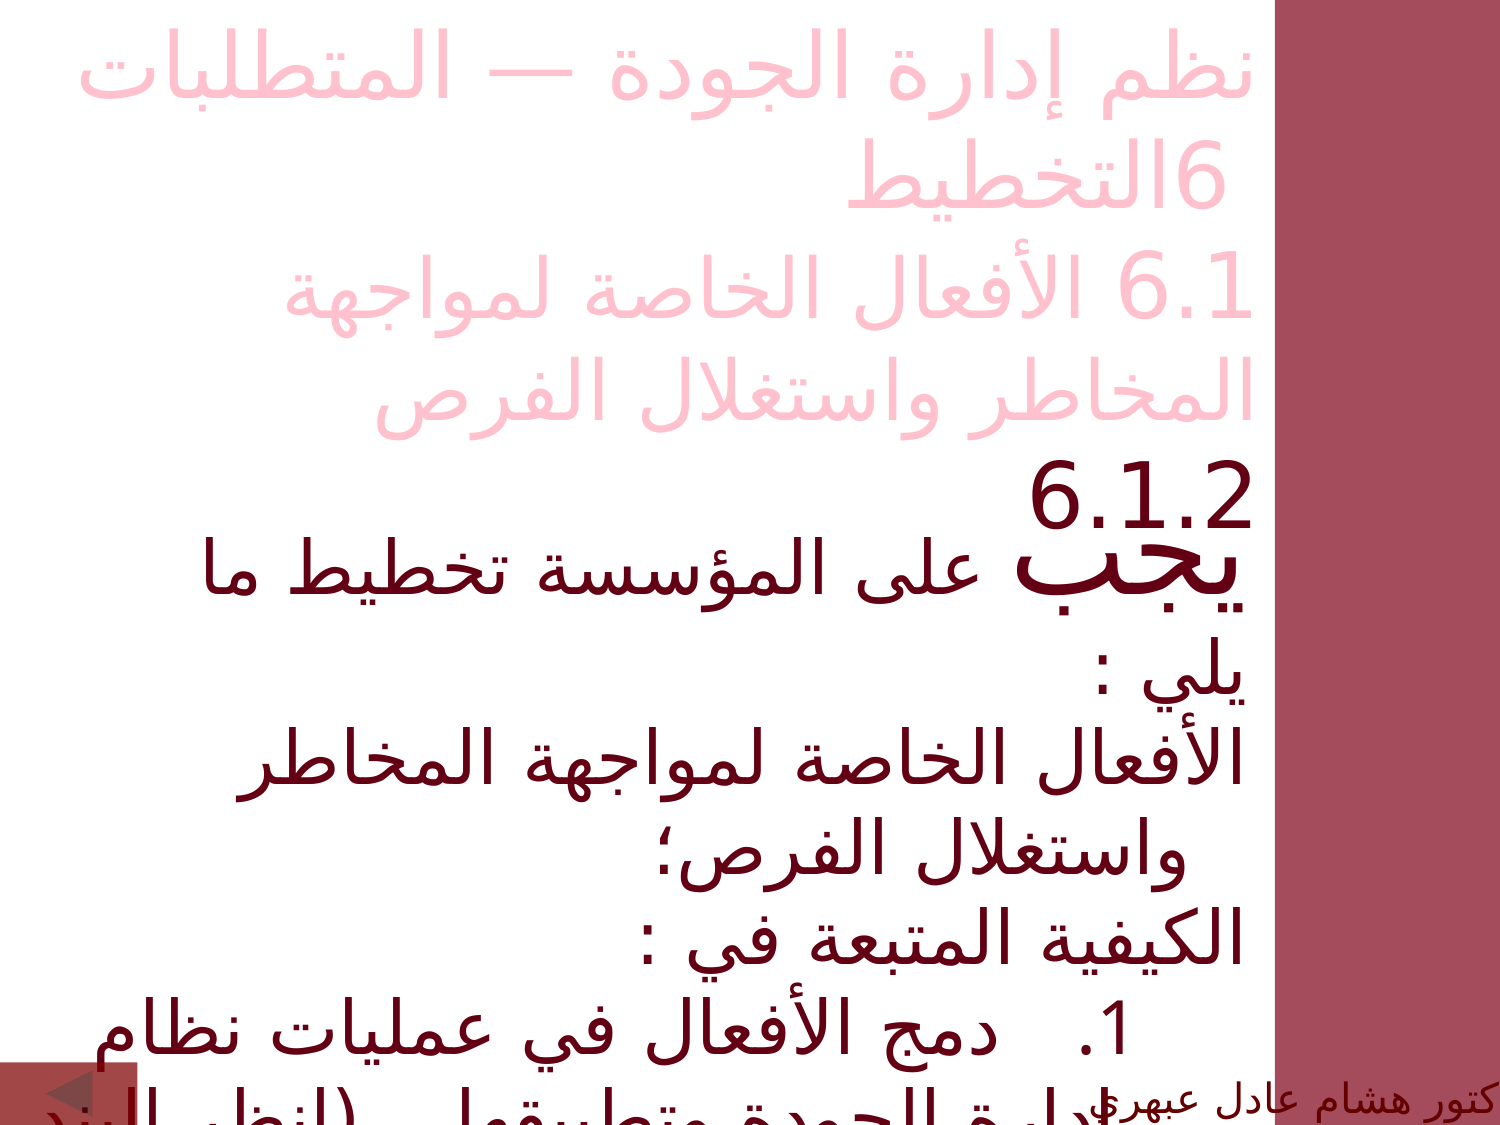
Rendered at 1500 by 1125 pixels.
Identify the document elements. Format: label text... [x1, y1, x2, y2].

text_box نظم إدارة الجودة — المتطلبات 6التخطيط 6.1 الأفعال الخاصة لمواجهة المخاطر واستغلال الفرص 6.1.2 [0, 0, 1275, 555]
text_box يجب على المؤسسة تخطيط ما يلي : الأفعال الخاصة لمواجهة المخاطر واستغلال الفرص؛ الكيفية المتبعة في : دمج الأفعال في عمليات نظام إدارة الجودة وتطبيقها (انظر البند 4.4) تقييم فاعلية تلك الأفعال. [12, 462, 1263, 1125]
text_box الدكتور هشام عادل عبهري [1073, 1064, 1500, 1125]
text_box [1273, 0, 1500, 1064]
text_box [0, 1060, 140, 1125]
